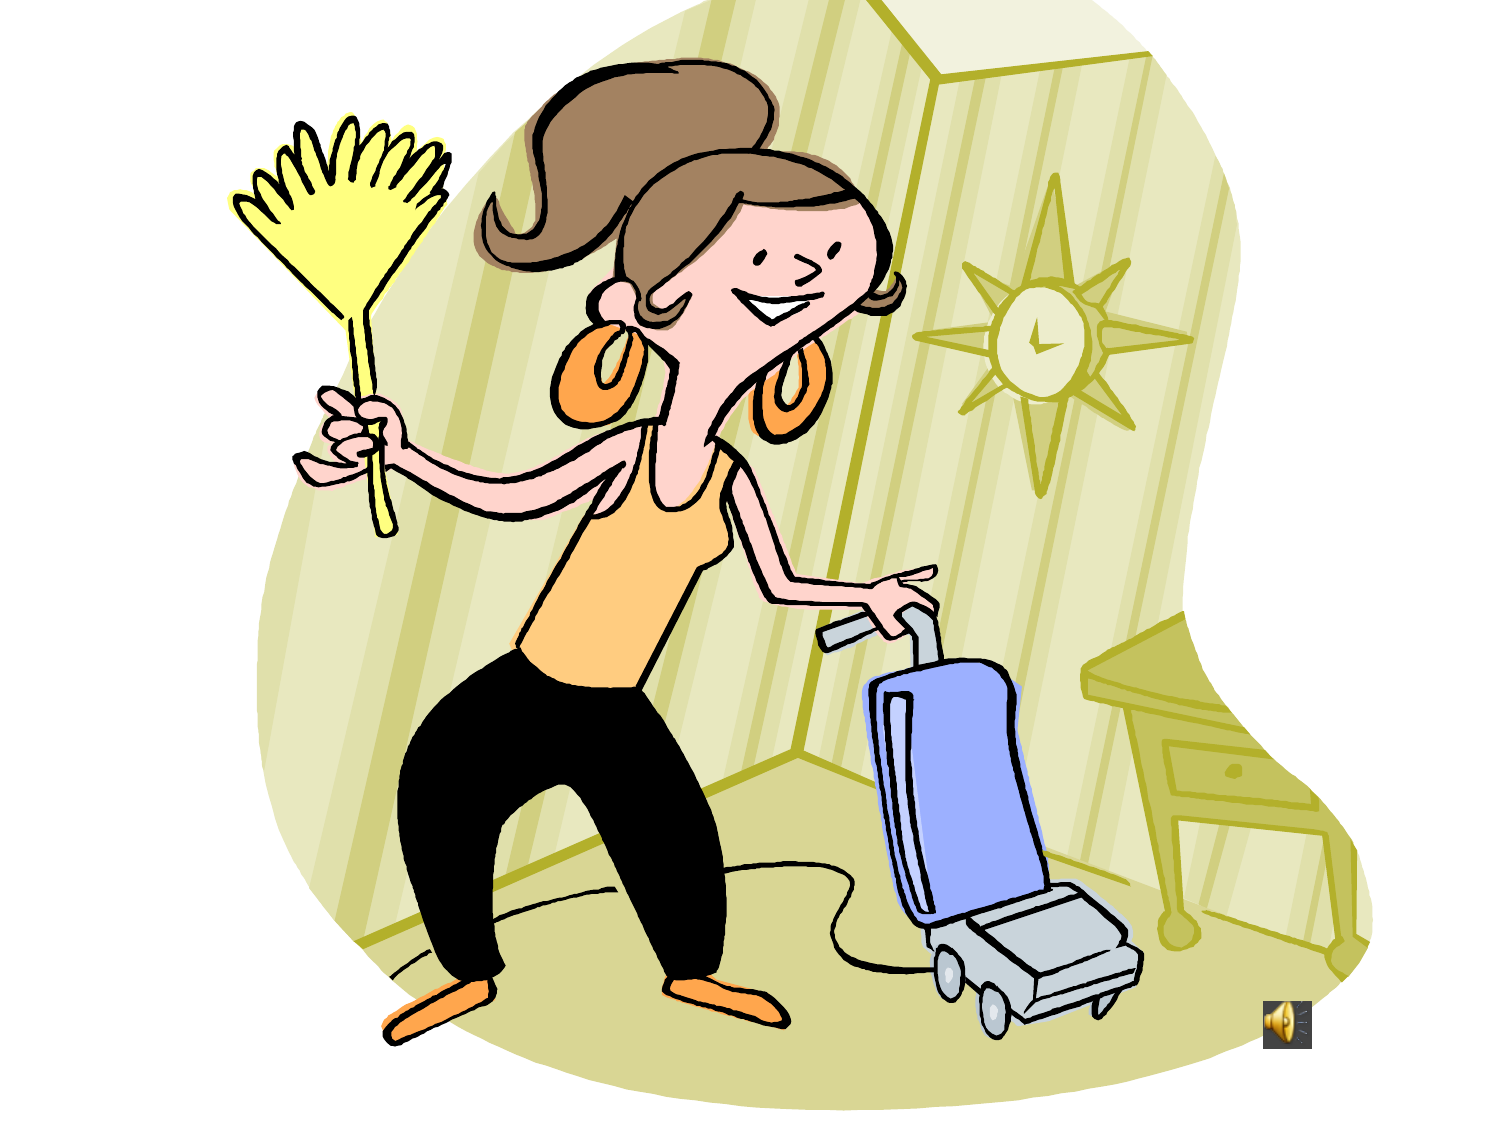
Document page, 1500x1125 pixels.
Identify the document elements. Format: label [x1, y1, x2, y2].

picture [212, 0, 1388, 1125]
